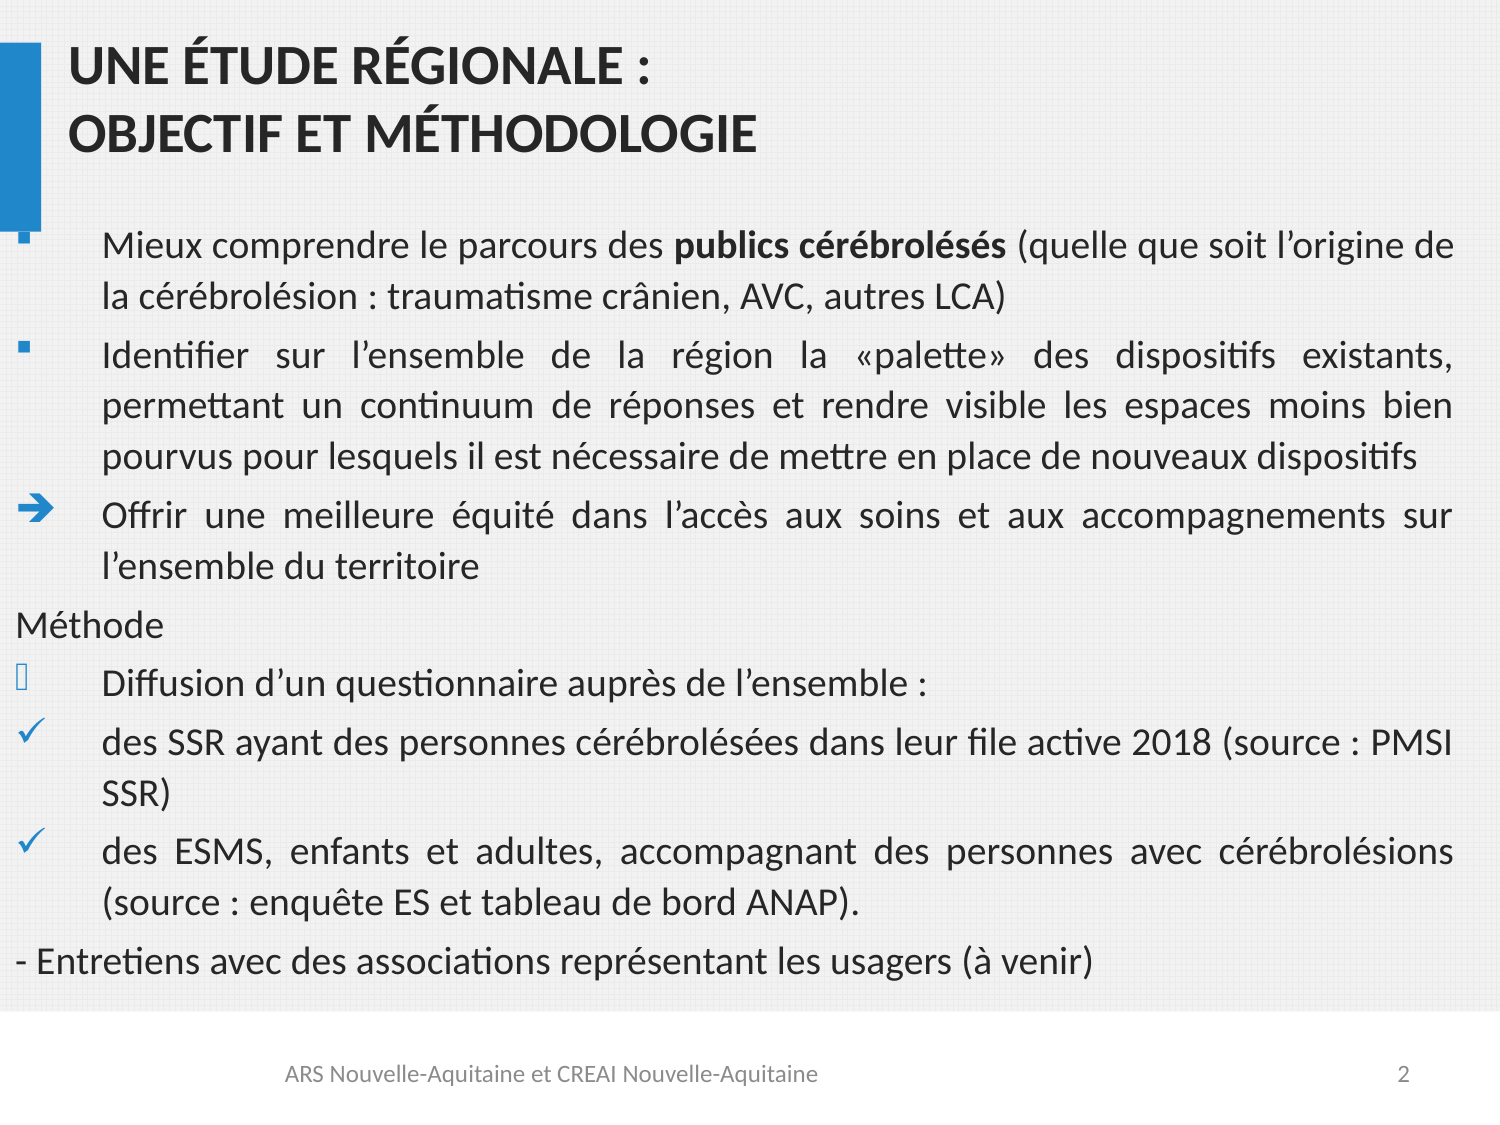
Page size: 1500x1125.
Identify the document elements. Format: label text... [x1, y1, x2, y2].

list Mieux comprendre le parcours des publics cérébrolésés (quelle que soit l’origine de la cérébrolésion : traumatisme crânien, AVC, autres LCA) Identifier sur l’ensemble de la région la «palette» des dispositifs existants, permettant un continuum de réponses et rendre visible les espaces moins bien pourvus pour lesquels il est nécessaire de mettre en place de nouveaux dispositifs Offrir une meilleure équité dans l’accès aux soins et aux accompagnements sur l’ensemble du territoire Méthode Diffusion d’un questionnaire auprès de l’ensemble : des SSR ayant des personnes cérébrolésées dans leur file active 2018 (source : PMSI SSR) des ESMS, enfants et adultes, accompagnant des personnes avec cérébrolésions (source : enquête ES et tableau de bord ANAP). - Entretiens avec des associations représentant les usagers (à venir) [0, 208, 1471, 1005]
slide_number 2 [1074, 1042, 1425, 1103]
footer ARS Nouvelle-Aquitaine et CREAI Nouvelle-Aquitaine [194, 1042, 916, 1103]
title Une étude régionale : objectif et méthodologie [53, 19, 1471, 173]
